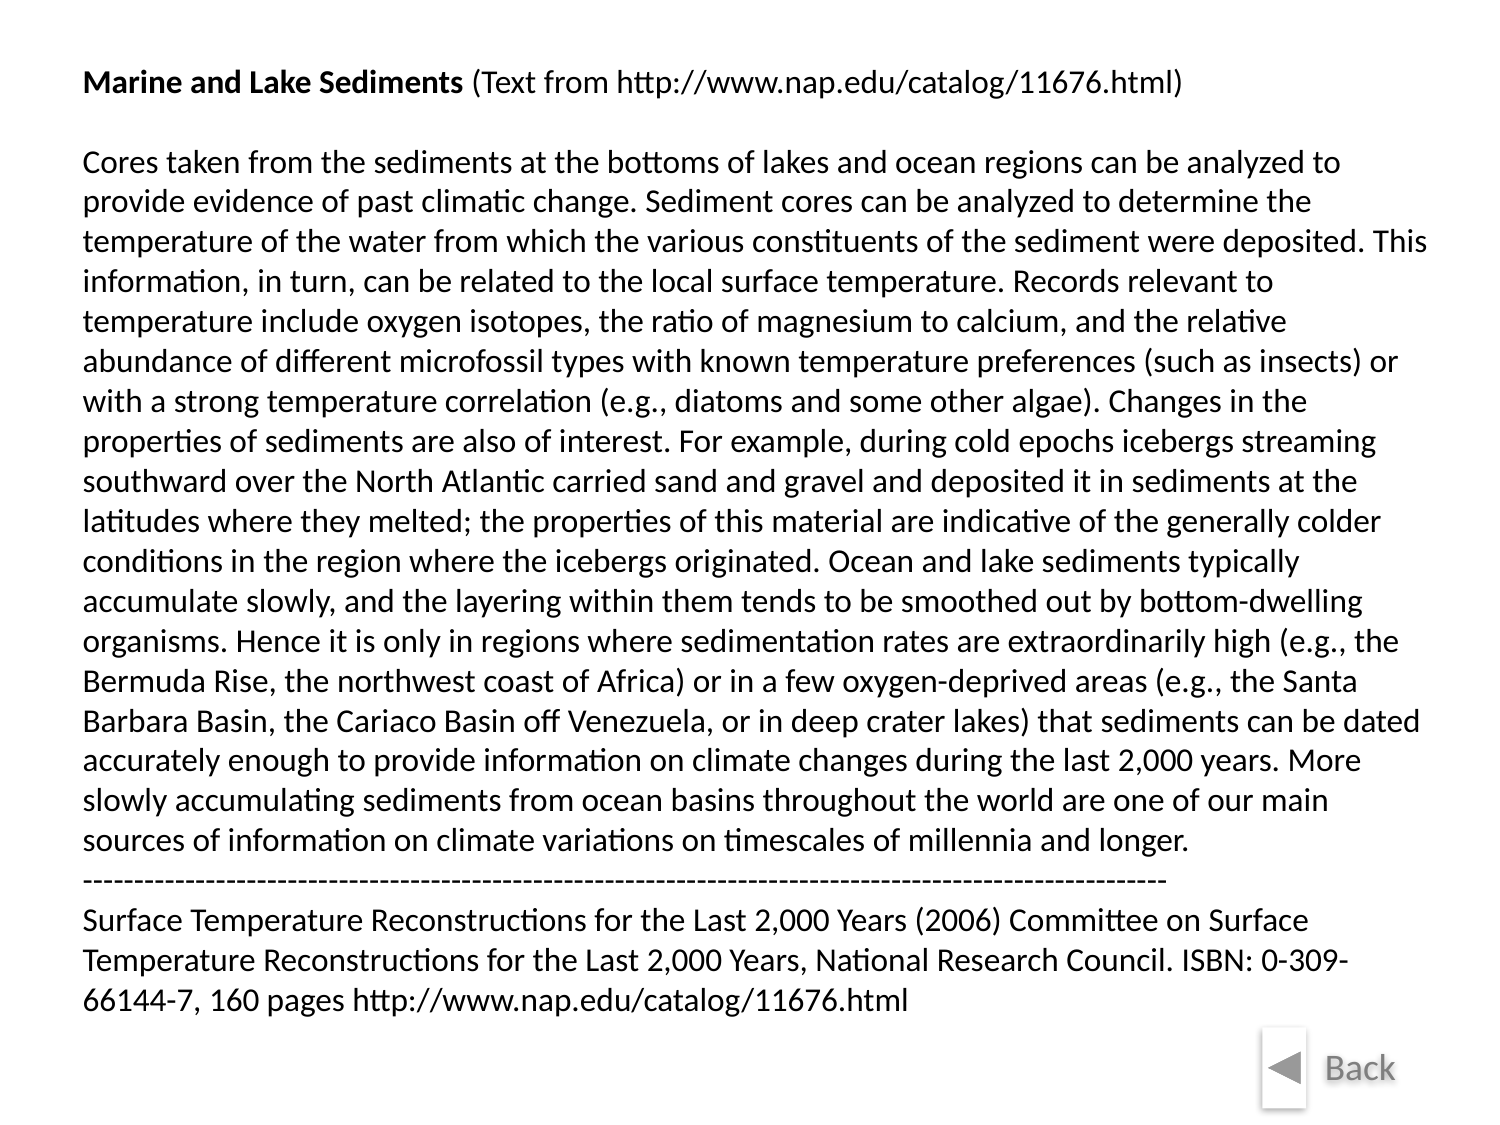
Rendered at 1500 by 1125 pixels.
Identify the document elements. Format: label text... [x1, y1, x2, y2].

text_box [1262, 1027, 1307, 1109]
text_box Back [1220, 1006, 1500, 1125]
text_box Marine and Lake Sediments (Text from http://www.nap.edu/catalog/11676.html) Cores taken from the sediments at the bottoms of lakes and ocean regions can be analyzed to provide evidence of past climatic change. Sediment cores can be analyzed to determine the temperature of the water from which the various constituents of the sediment were deposited. This information, in turn, can be related to the local surface temperature. Records relevant to temperature include oxygen isotopes, the ratio of magnesium to calcium, and the relative abundance of different microfossil types with known temperature preferences (such as insects) or with a strong temperature correlation (e.g., diatoms and some other algae). Changes in the properties of sediments are also of interest. For example, during cold epochs icebergs streaming southward over the North Atlantic carried sand and gravel and deposited it in sediments at the latitudes where they melted; the properties of this material are indicative of the generally colder conditions in the region where the icebergs originated. Ocean and lake sediments typically accumulate slowly, and the layering within them tends to be smoothed out by bottom-dwelling organisms. Hence it is only in regions where sedimentation rates are extraordinarily high (e.g., the Bermuda Rise, the northwest coast of Africa) or in a few oxygen-deprived areas (e.g., the Santa Barbara Basin, the Cariaco Basin off Venezuela, or in deep crater lakes) that sediments can be dated accurately enough to provide information on climate changes during the last 2,000 years. More slowly accumulating sediments from ocean basins throughout the world are one of our main sources of information on climate variations on timescales of millennia and longer. ---------------------------------------------------------------------------------------------------------- Surface Temperature Reconstructions for the Last 2,000 Years (2006) Committee on Surface Temperature Reconstructions for the Last 2,000 Years, National Research Council. ISBN: 0-309-66144-7, 160 pages http://www.nap.edu/catalog/11676.html [67, 52, 1453, 1026]
